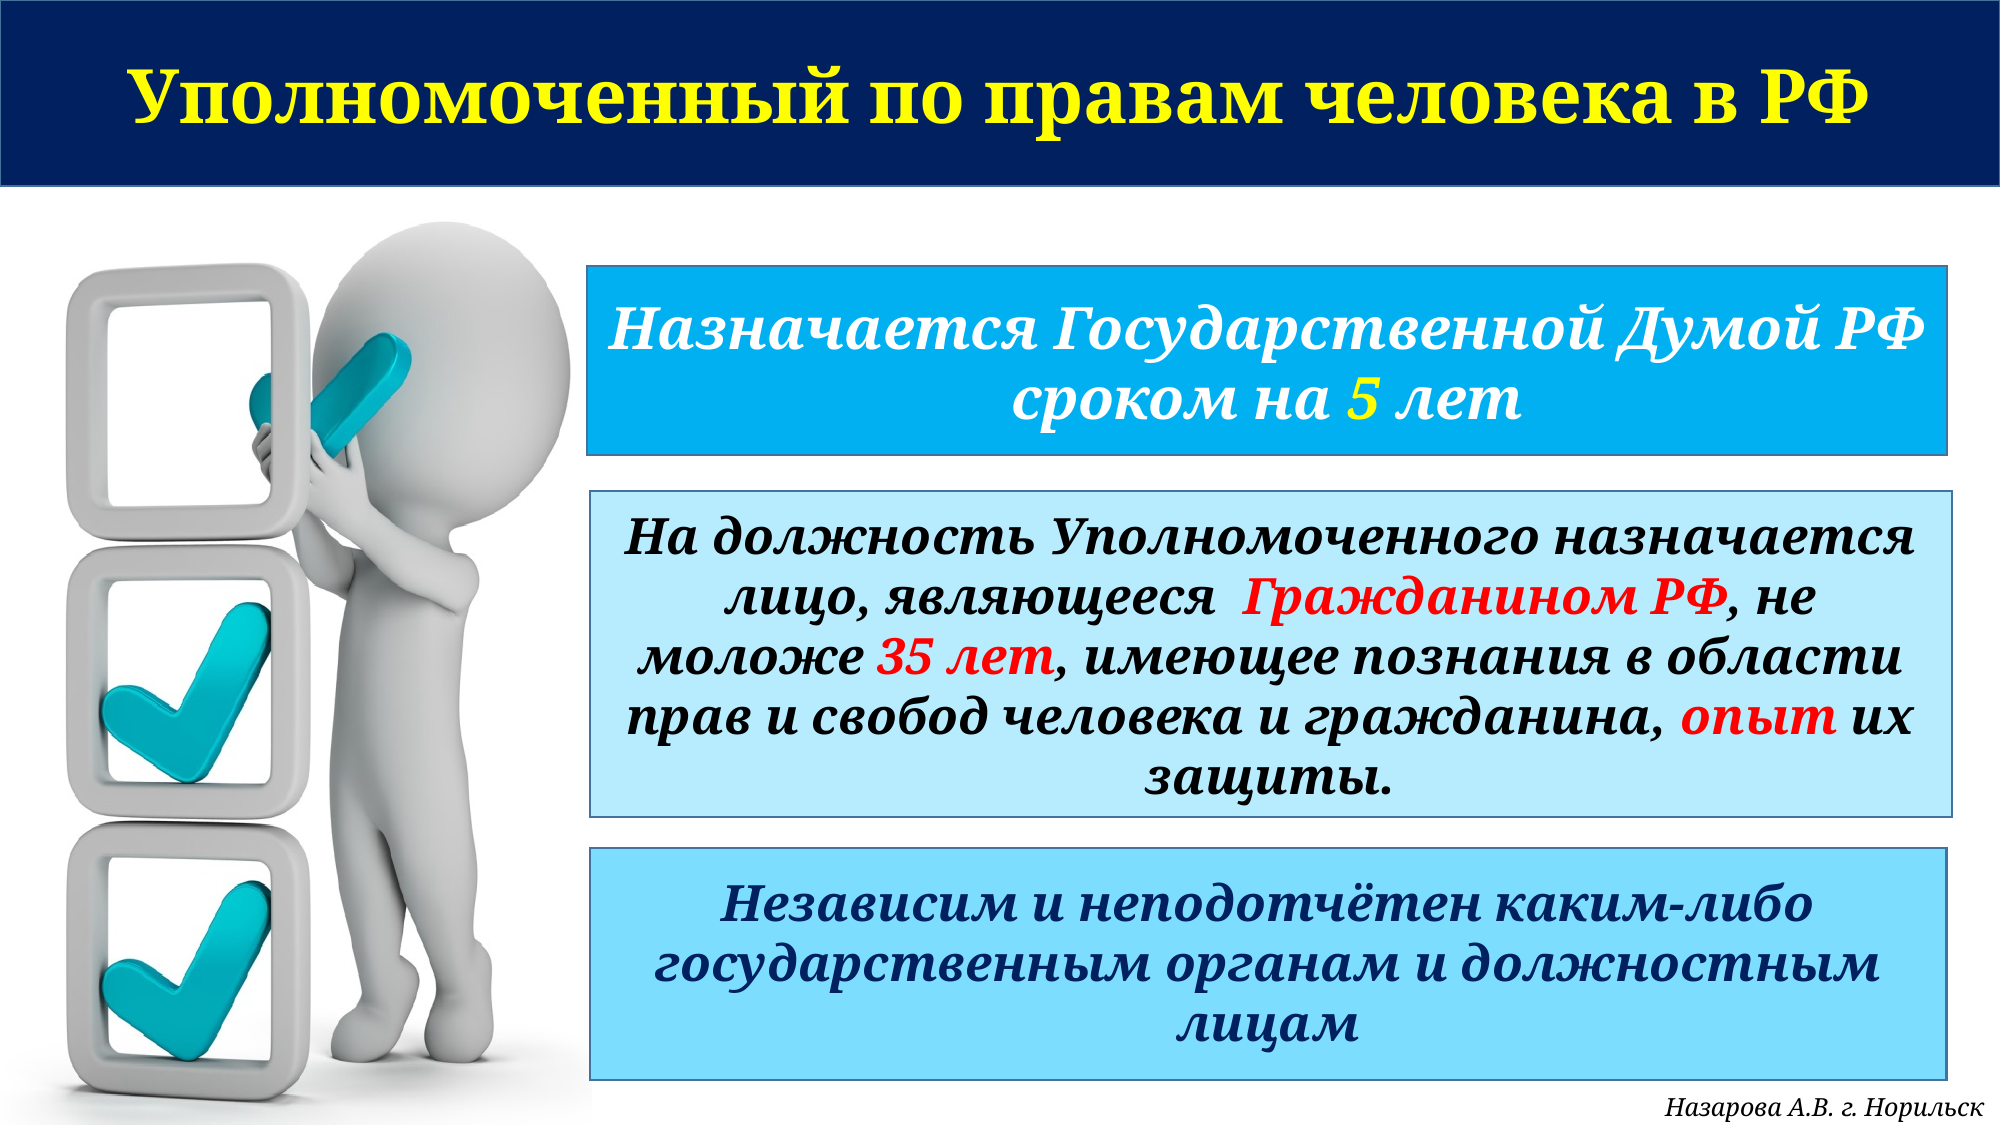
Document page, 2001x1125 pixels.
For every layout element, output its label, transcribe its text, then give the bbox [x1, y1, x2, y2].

picture [0, 196, 593, 1125]
text_box Назарова А.В. г. Норильск [1583, 1084, 2000, 1125]
text_box Назначается Государственной Думой РФ сроком на 5 лет [593, 265, 1948, 456]
text_box Уполномоченный по правам человека в РФ [0, 0, 2000, 187]
text_box Независим и неподотчётен каким-либо государственным органам и должностным лицам [593, 847, 1948, 1081]
text_box На должность Уполномоченного назначается лицо, являющееся Гражданином РФ, не моложе 35 лет, имеющее познания в области прав и свобод человека и гражданина, опыт их защиты. [593, 490, 1953, 818]
